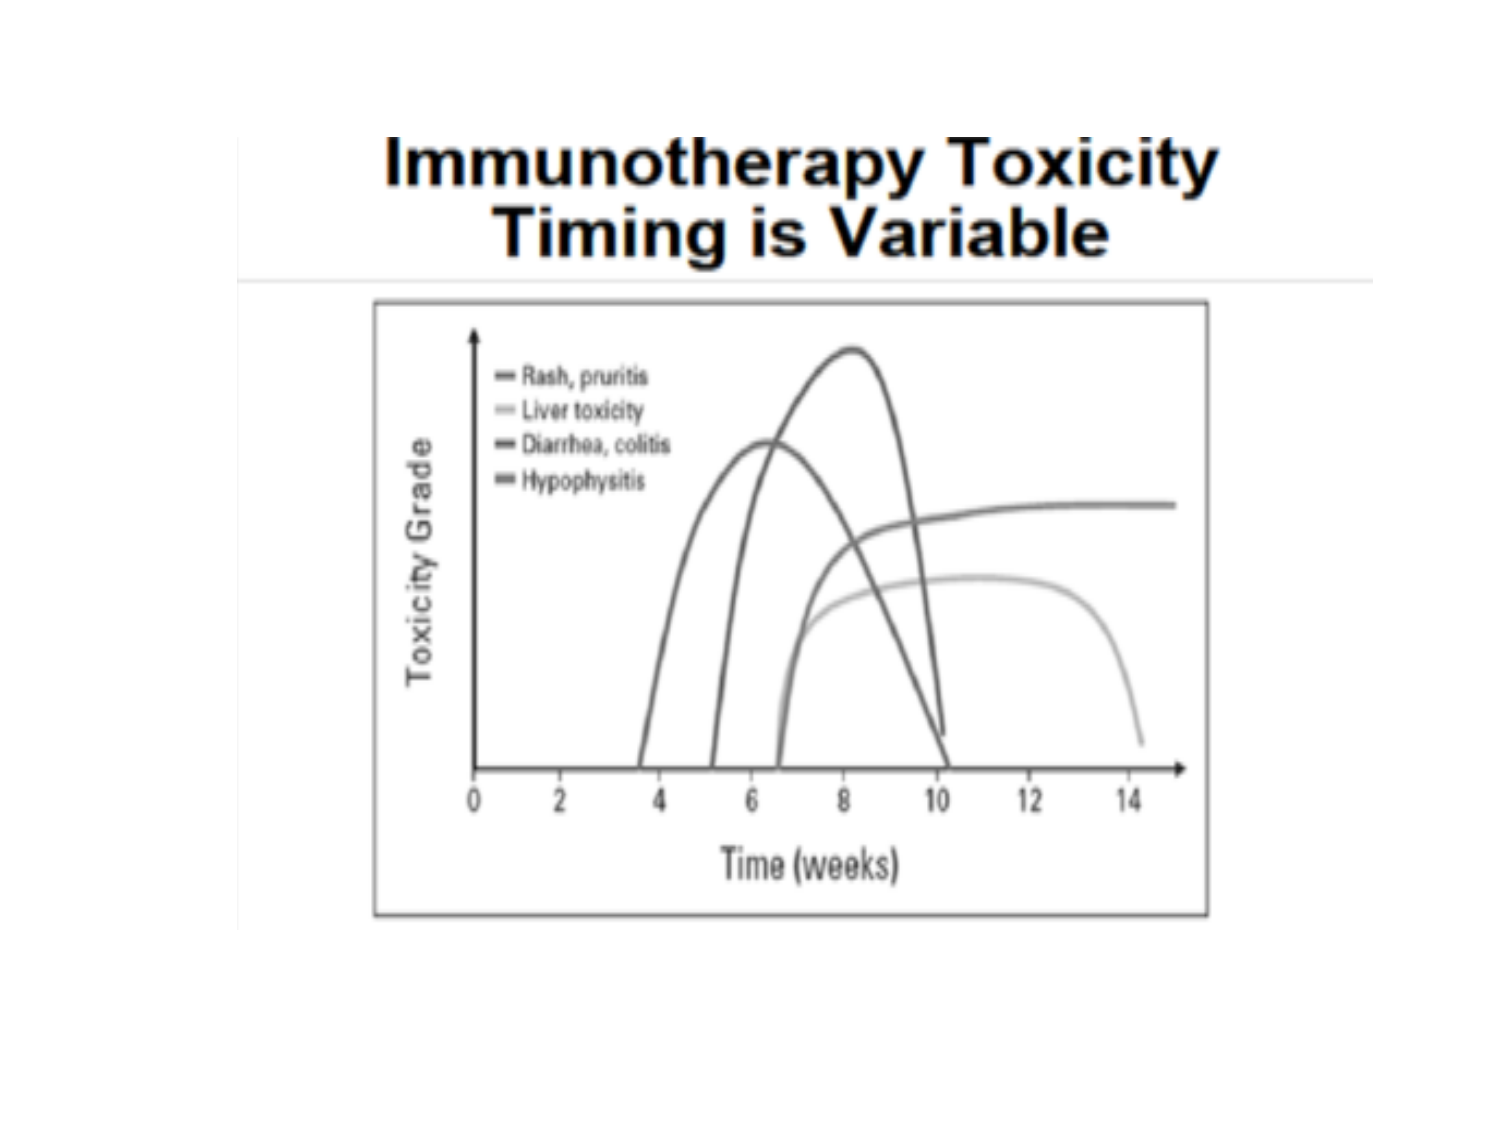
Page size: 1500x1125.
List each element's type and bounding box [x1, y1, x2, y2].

list [237, 137, 1373, 931]
